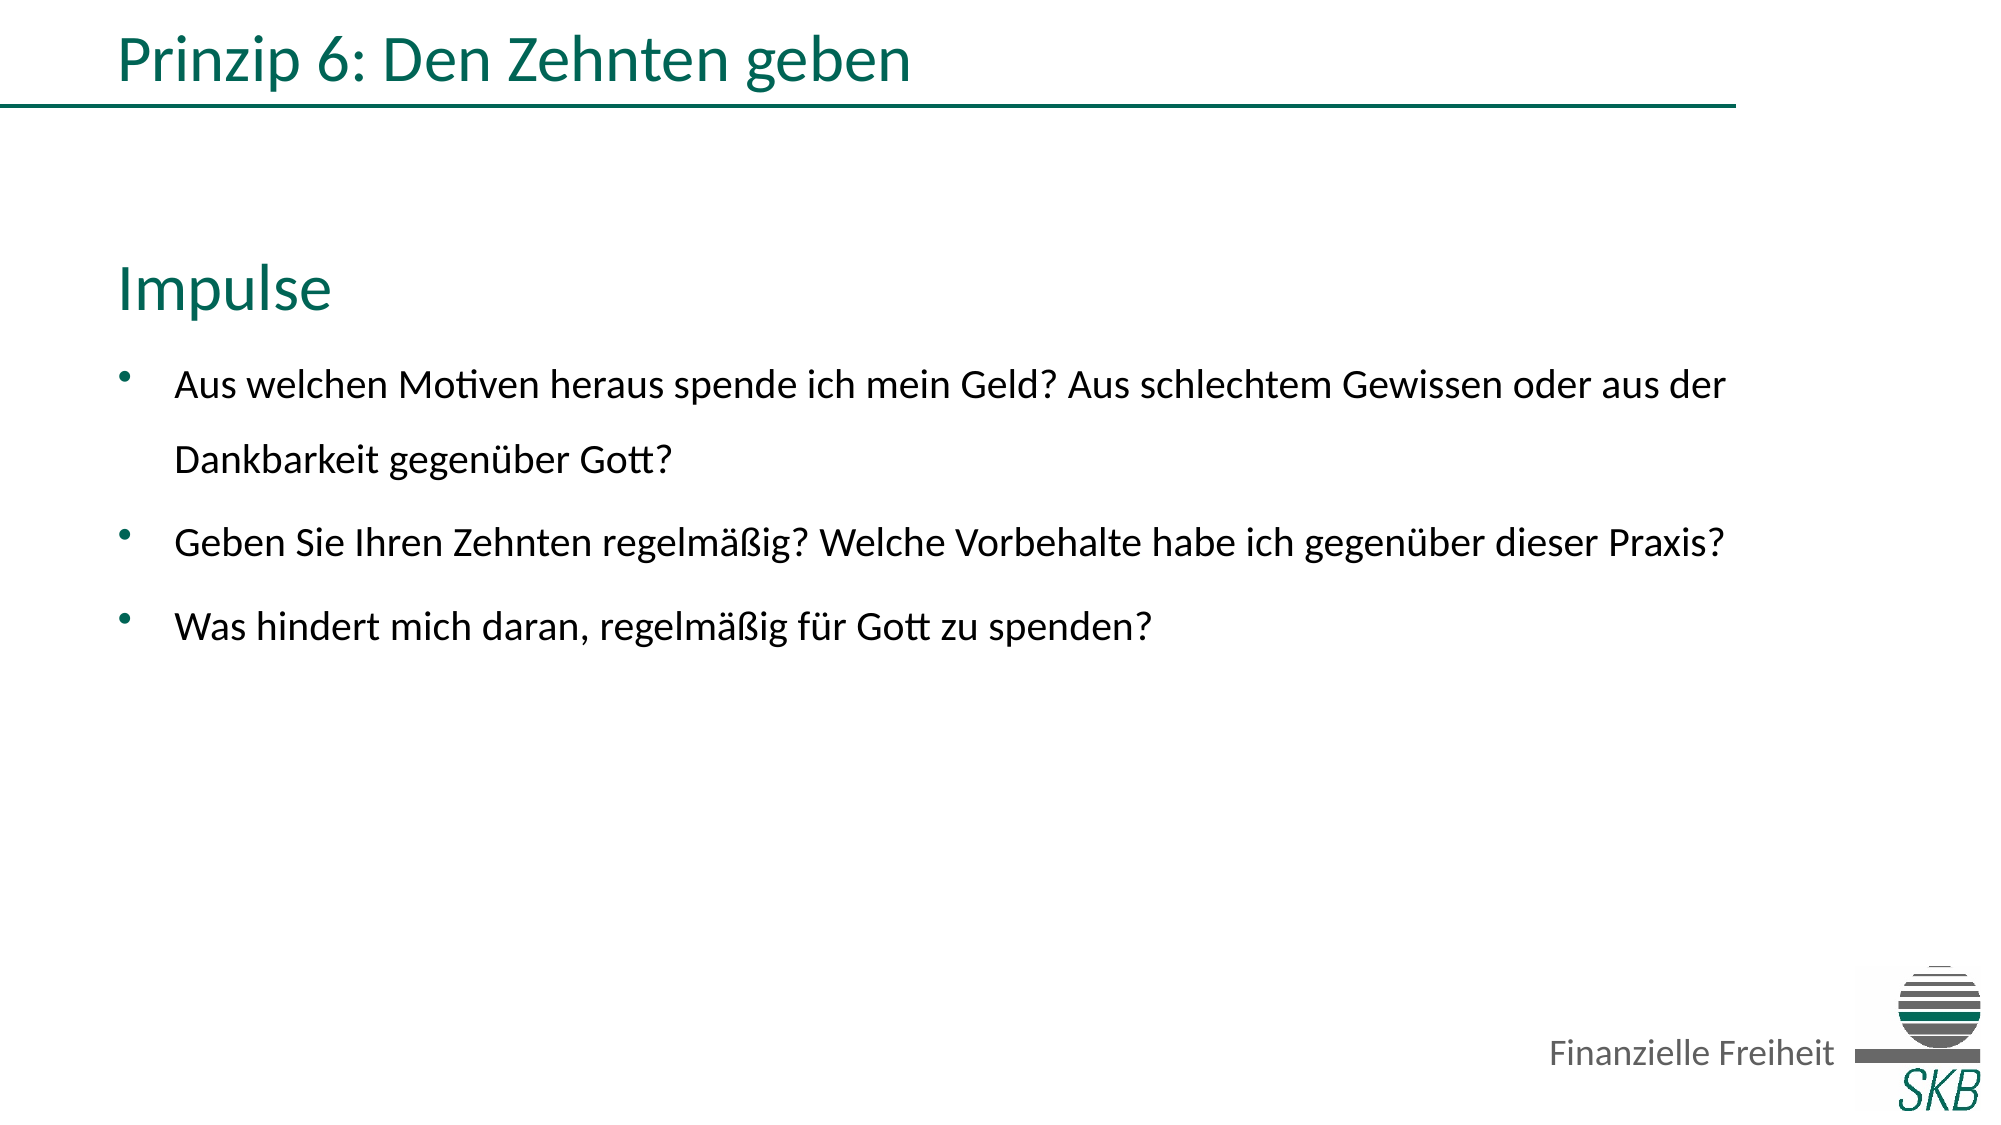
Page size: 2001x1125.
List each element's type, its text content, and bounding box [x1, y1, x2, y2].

list Impulse Aus welchen Motiven heraus spende ich mein Geld? Aus schlechtem Gewissen oder aus der Dankbarkeit gegenüber Gott? Geben Sie Ihren Zehnten regelmäßig? Welche Vorbehalte habe ich gegenüber dieser Praxis? Was hindert mich daran, regelmäßig für Gott zu spenden? [117, 243, 1792, 944]
text_box Prinzip 6: Den Zehnten geben [102, 7, 1300, 80]
picture [1855, 966, 1981, 1111]
